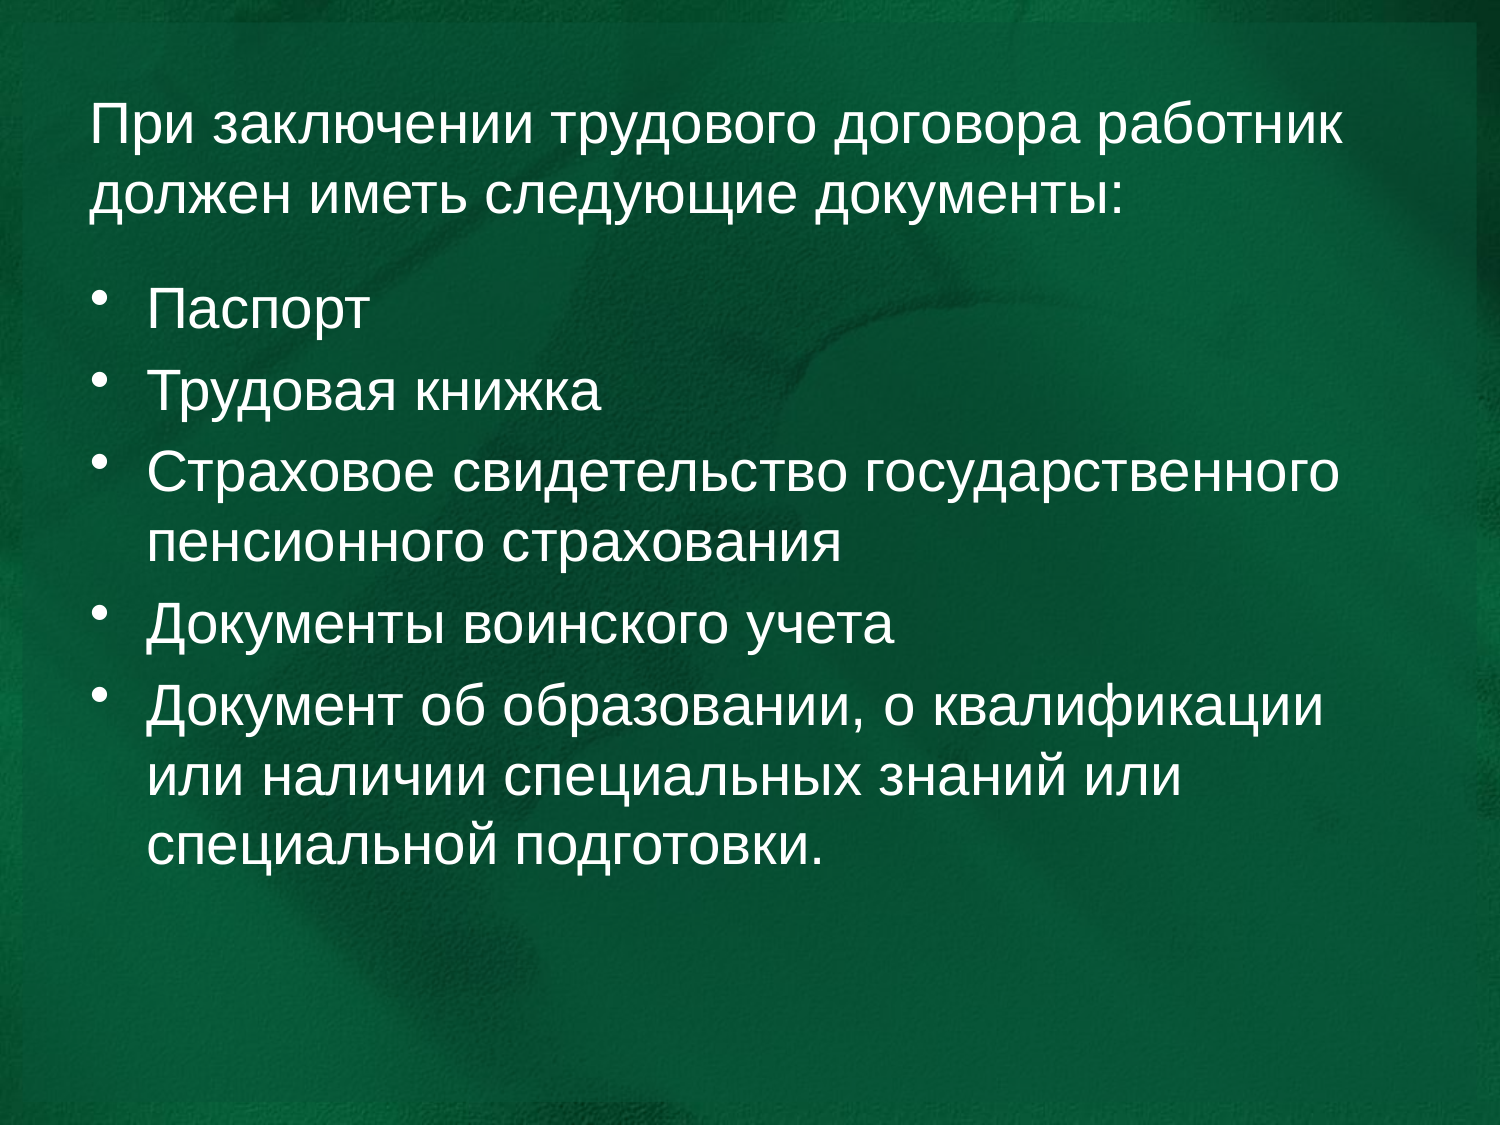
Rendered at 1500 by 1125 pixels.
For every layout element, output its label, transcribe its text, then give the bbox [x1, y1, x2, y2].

list Паспорт Трудовая книжка Страховое свидетельство государственного пенсионного страхования Документы воинского учета Документ об образовании, о квалификации или наличии специальных знаний или специальной подготовки. [74, 262, 1425, 1006]
picture [0, 0, 1500, 1125]
title При заключении трудового договора работник должен иметь следующие документы: [74, 44, 1425, 233]
